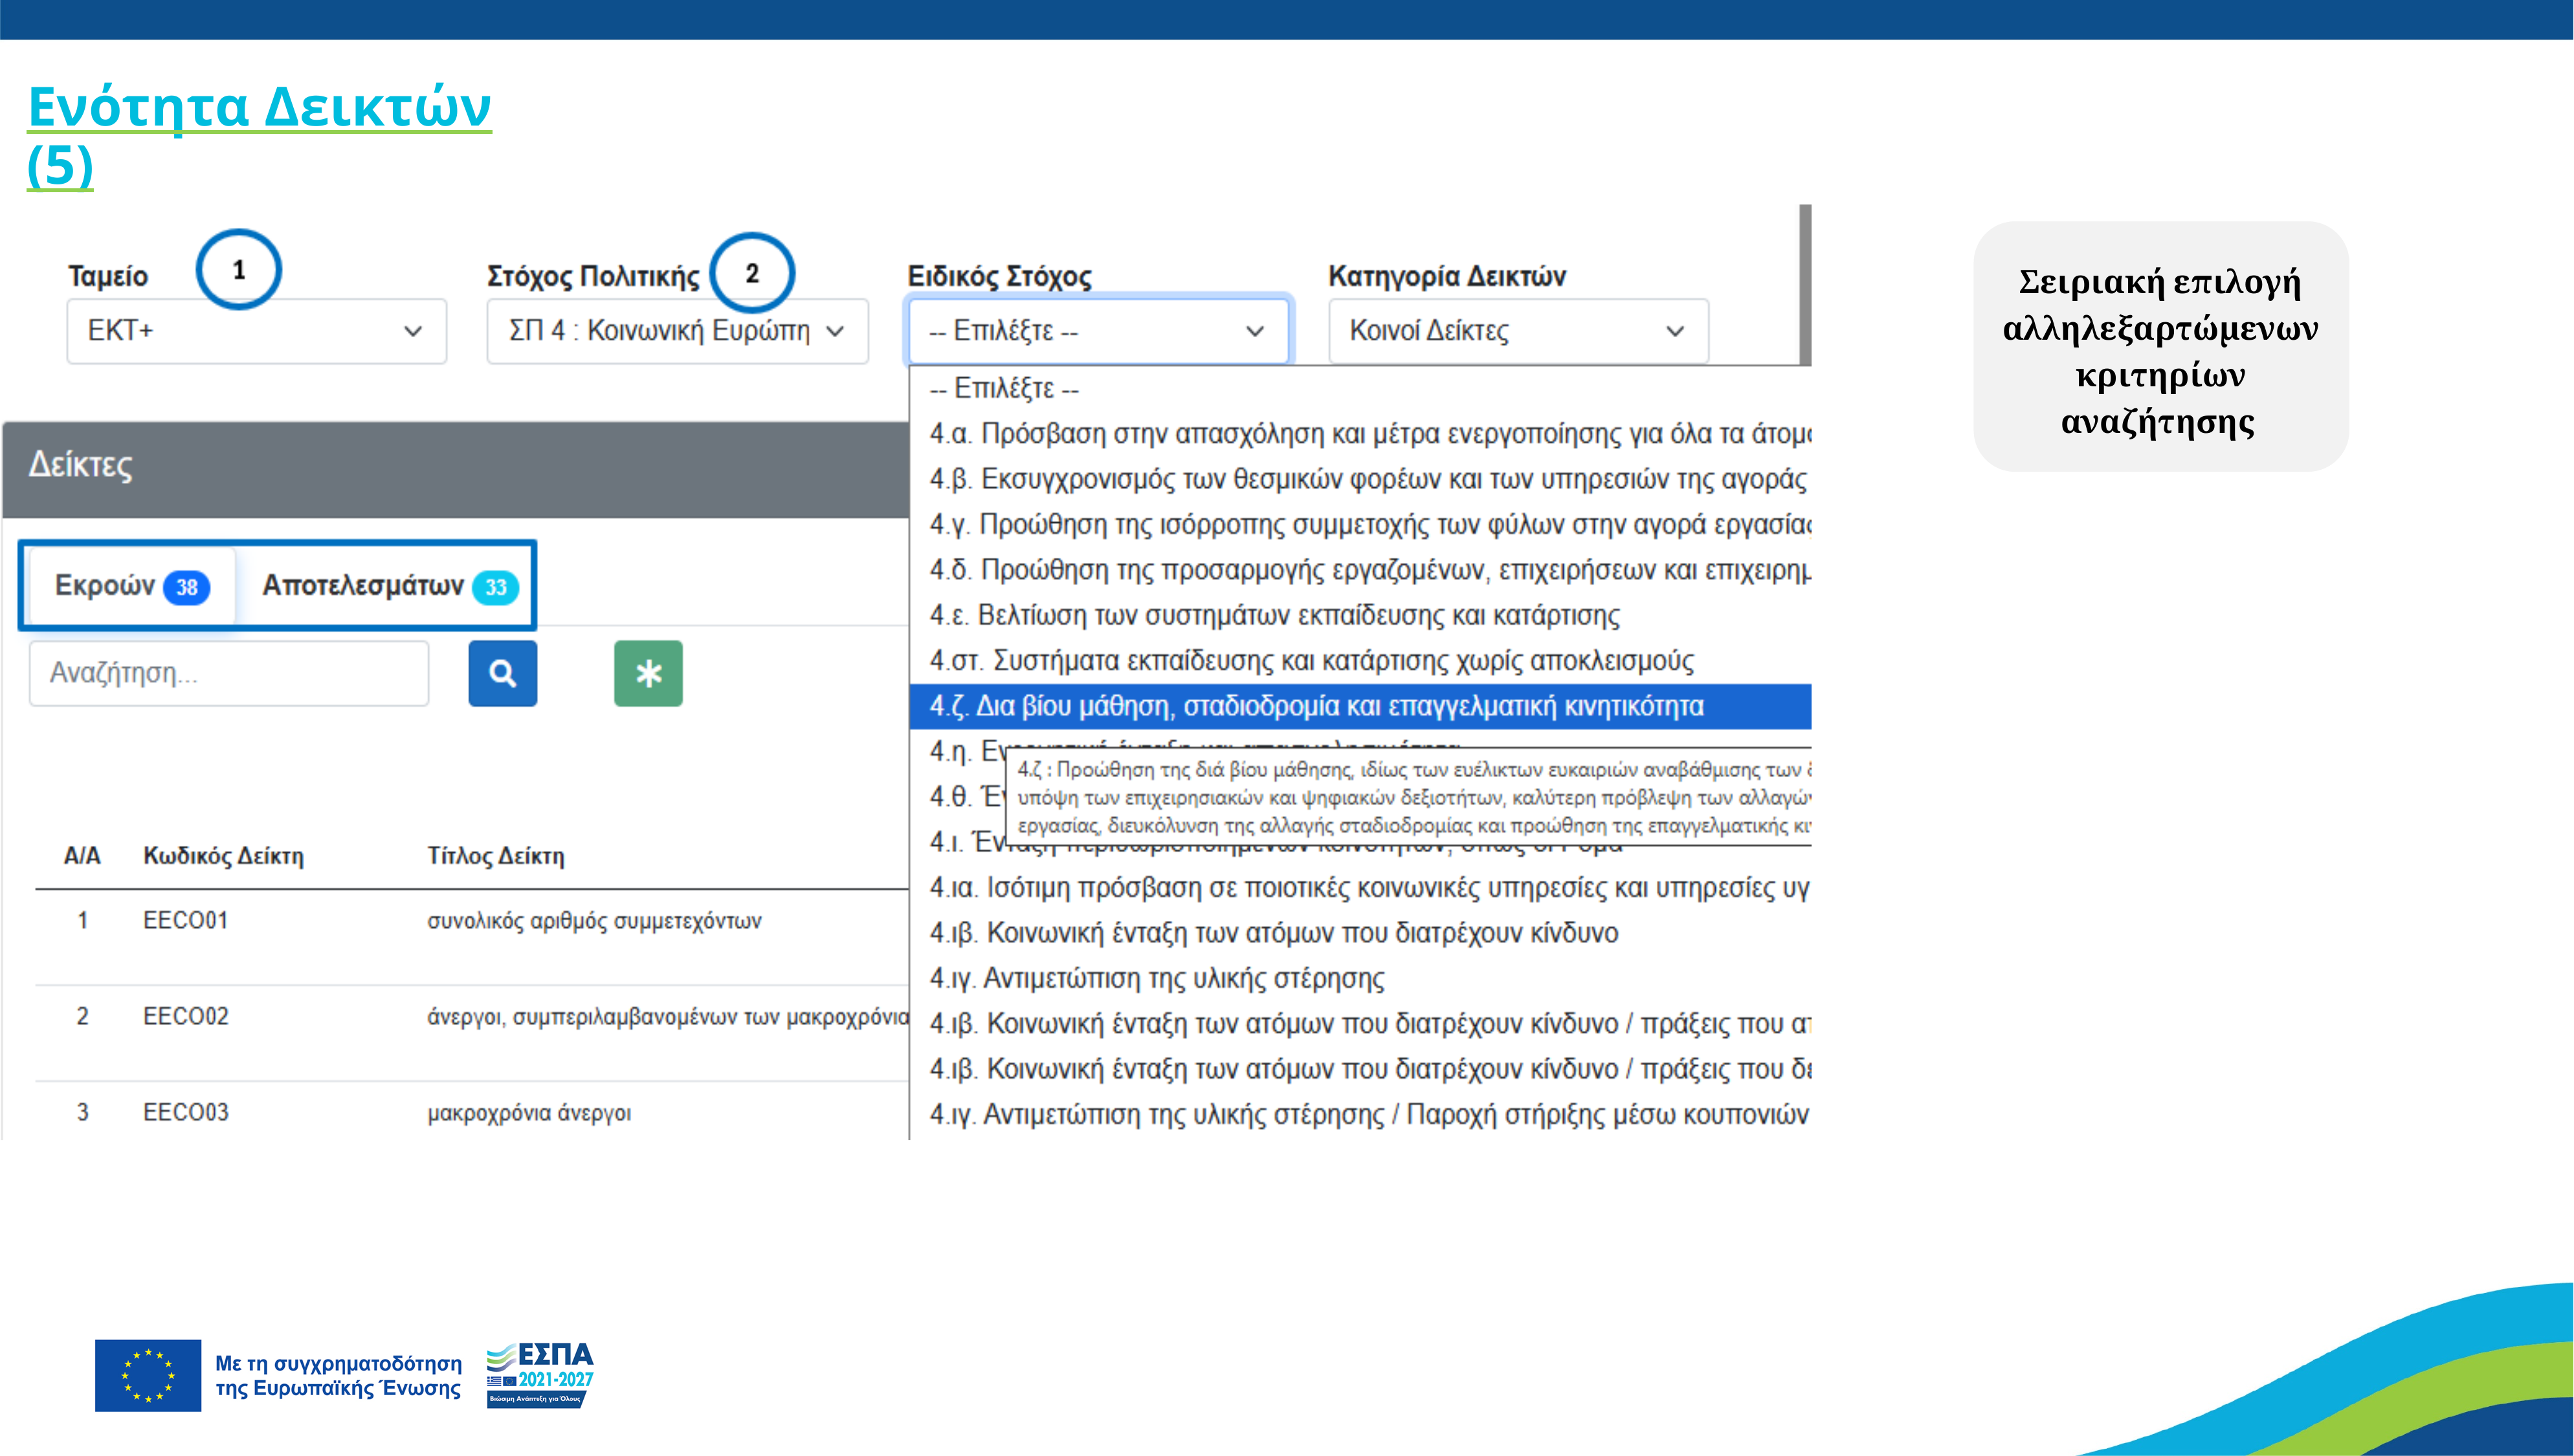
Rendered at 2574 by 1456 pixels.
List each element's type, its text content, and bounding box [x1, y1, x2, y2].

title Ενότητα Δεικτών (5) [17, 70, 560, 204]
picture [2087, 1341, 2573, 1456]
text_box Σειριακή επιλογή αλληλεξαρτώμενων κριτηρίων αναζήτησης [1972, 219, 2351, 474]
picture [0, 0, 2573, 1456]
